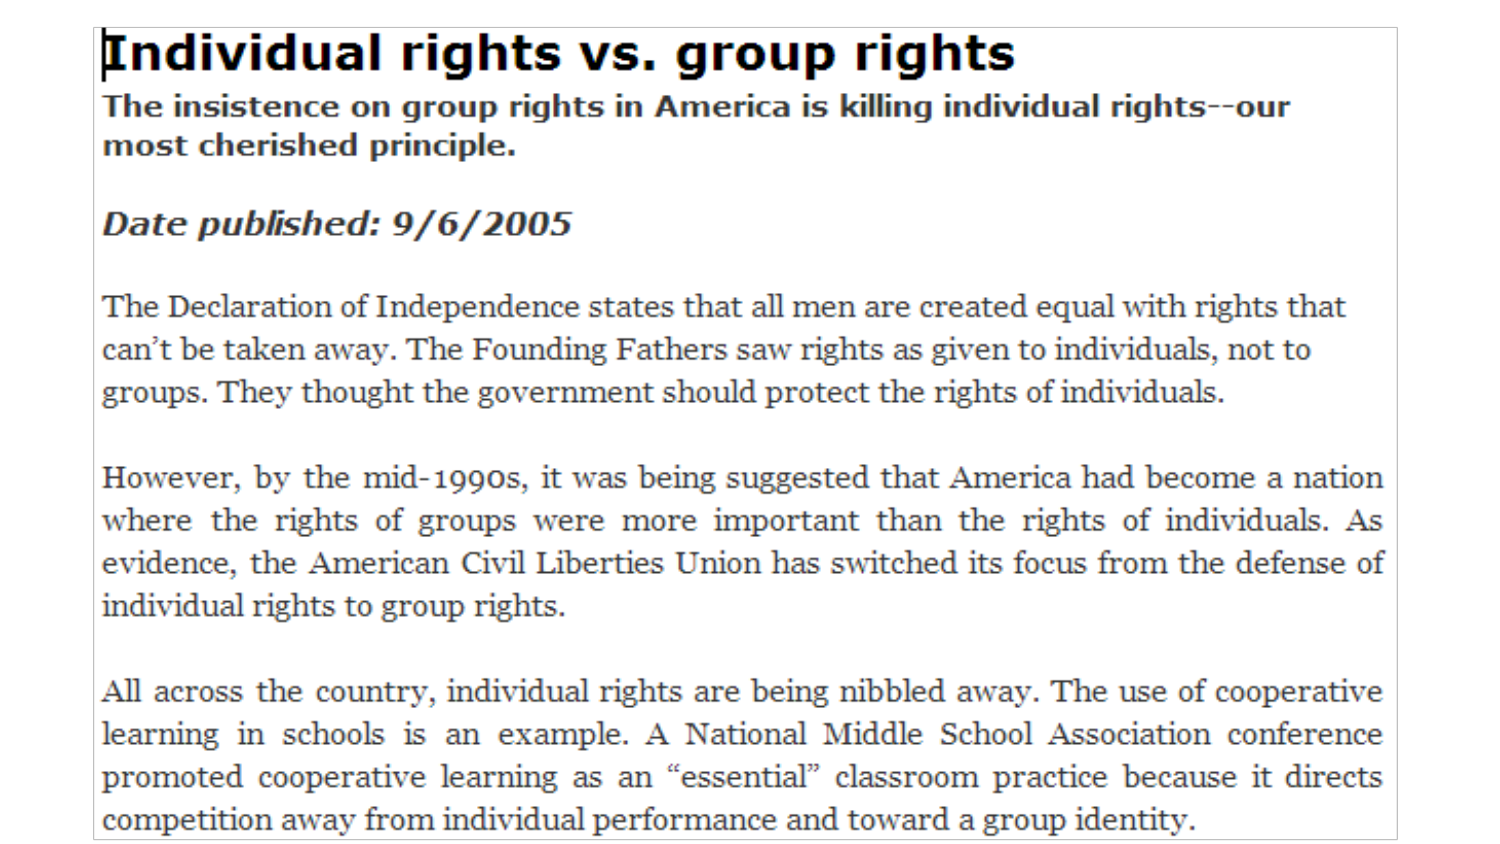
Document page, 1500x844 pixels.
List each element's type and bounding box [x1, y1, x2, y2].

picture [90, 24, 1403, 844]
